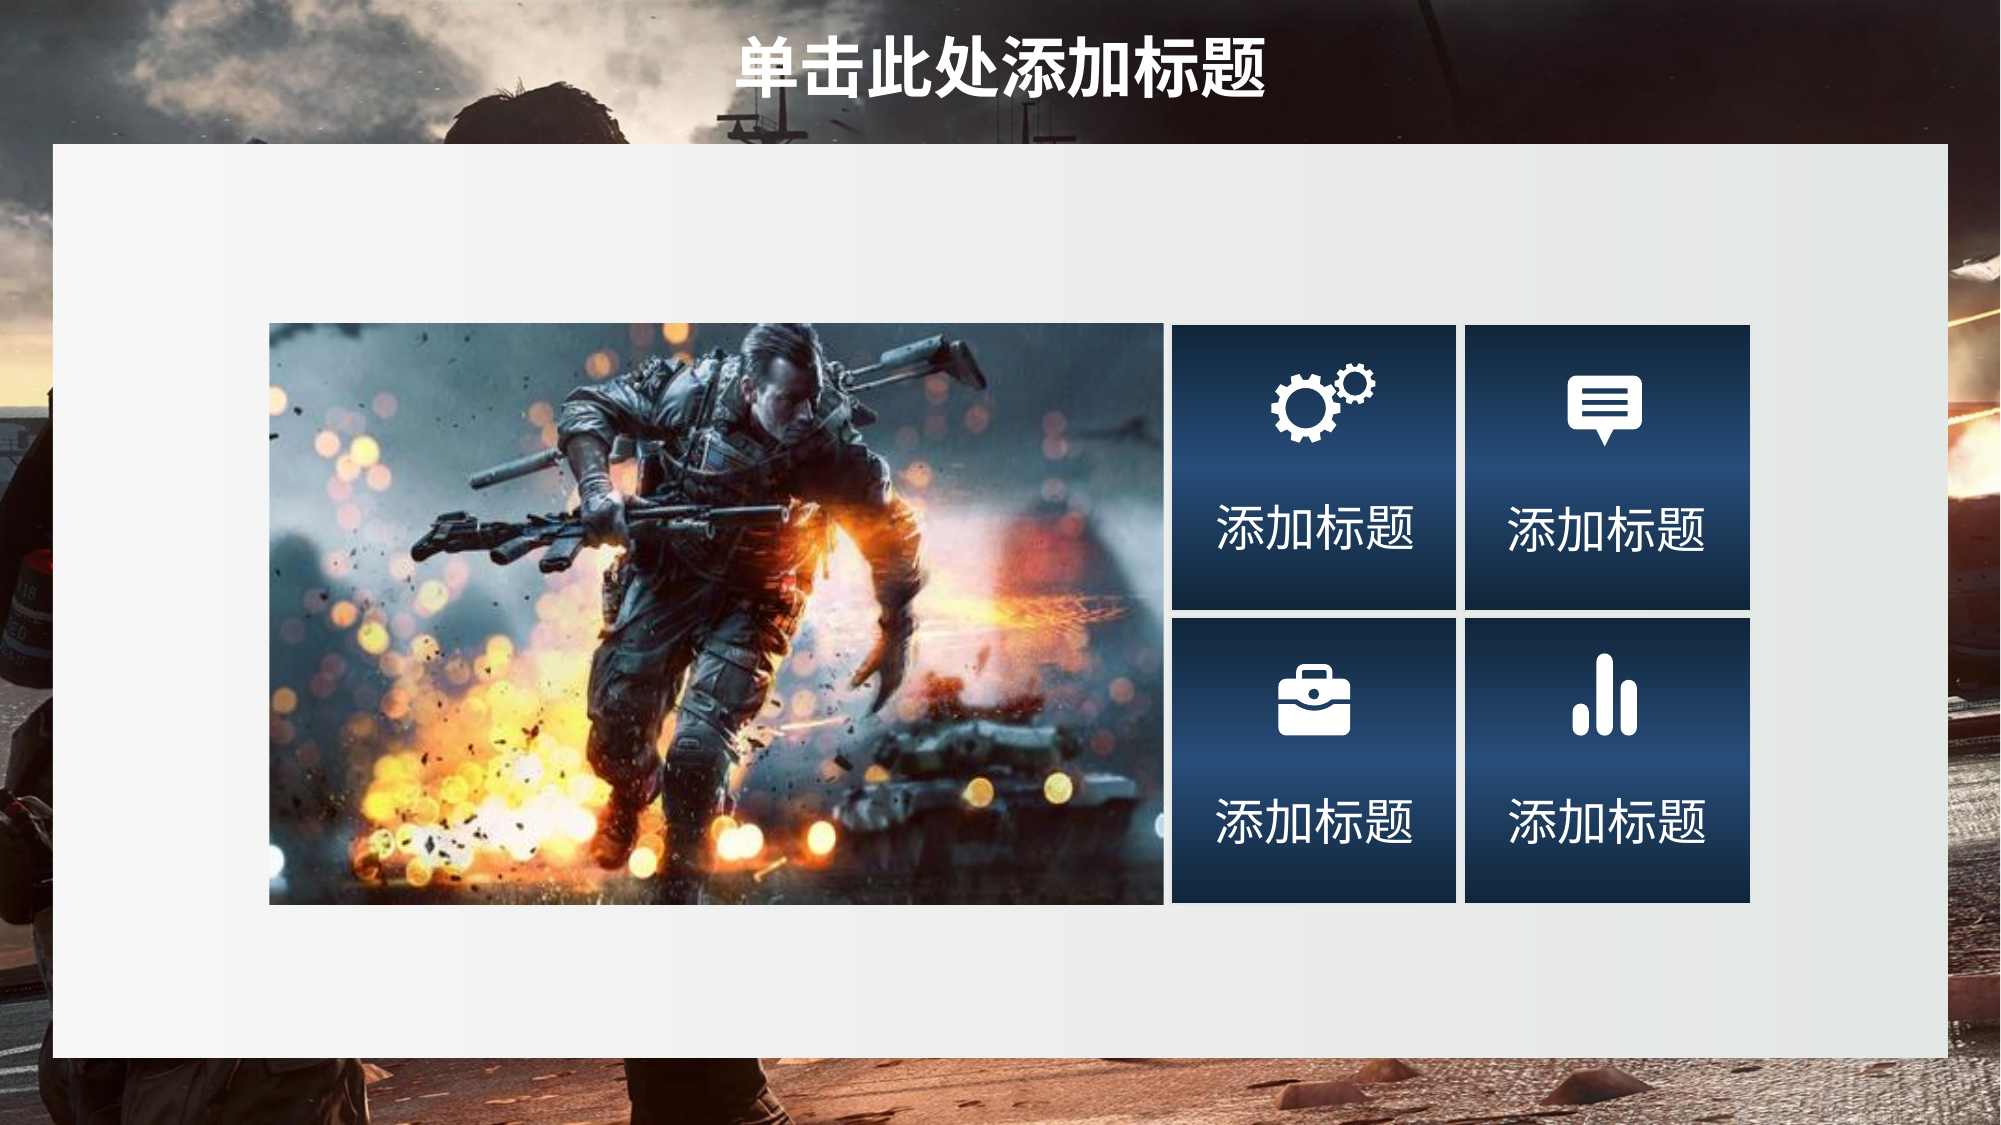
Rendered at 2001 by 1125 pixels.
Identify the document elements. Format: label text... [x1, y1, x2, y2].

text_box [1567, 375, 1642, 447]
text_box [1170, 617, 1458, 905]
text_box 添加标题 [1200, 783, 1430, 859]
text_box 添加标题 [1200, 489, 1431, 565]
text_box 添加标题 [1491, 491, 1722, 567]
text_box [1271, 363, 1376, 443]
text_box [52, 144, 1948, 1058]
text_box [1464, 323, 1752, 611]
picture [0, 0, 2001, 1125]
text_box [1464, 617, 1752, 905]
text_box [1572, 653, 1637, 736]
text_box 添加标题 [1492, 782, 1723, 858]
text_box [269, 323, 1164, 905]
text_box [1278, 663, 1351, 736]
text_box [1170, 323, 1458, 611]
text_box 单击此处添加标题 [718, 18, 1283, 114]
